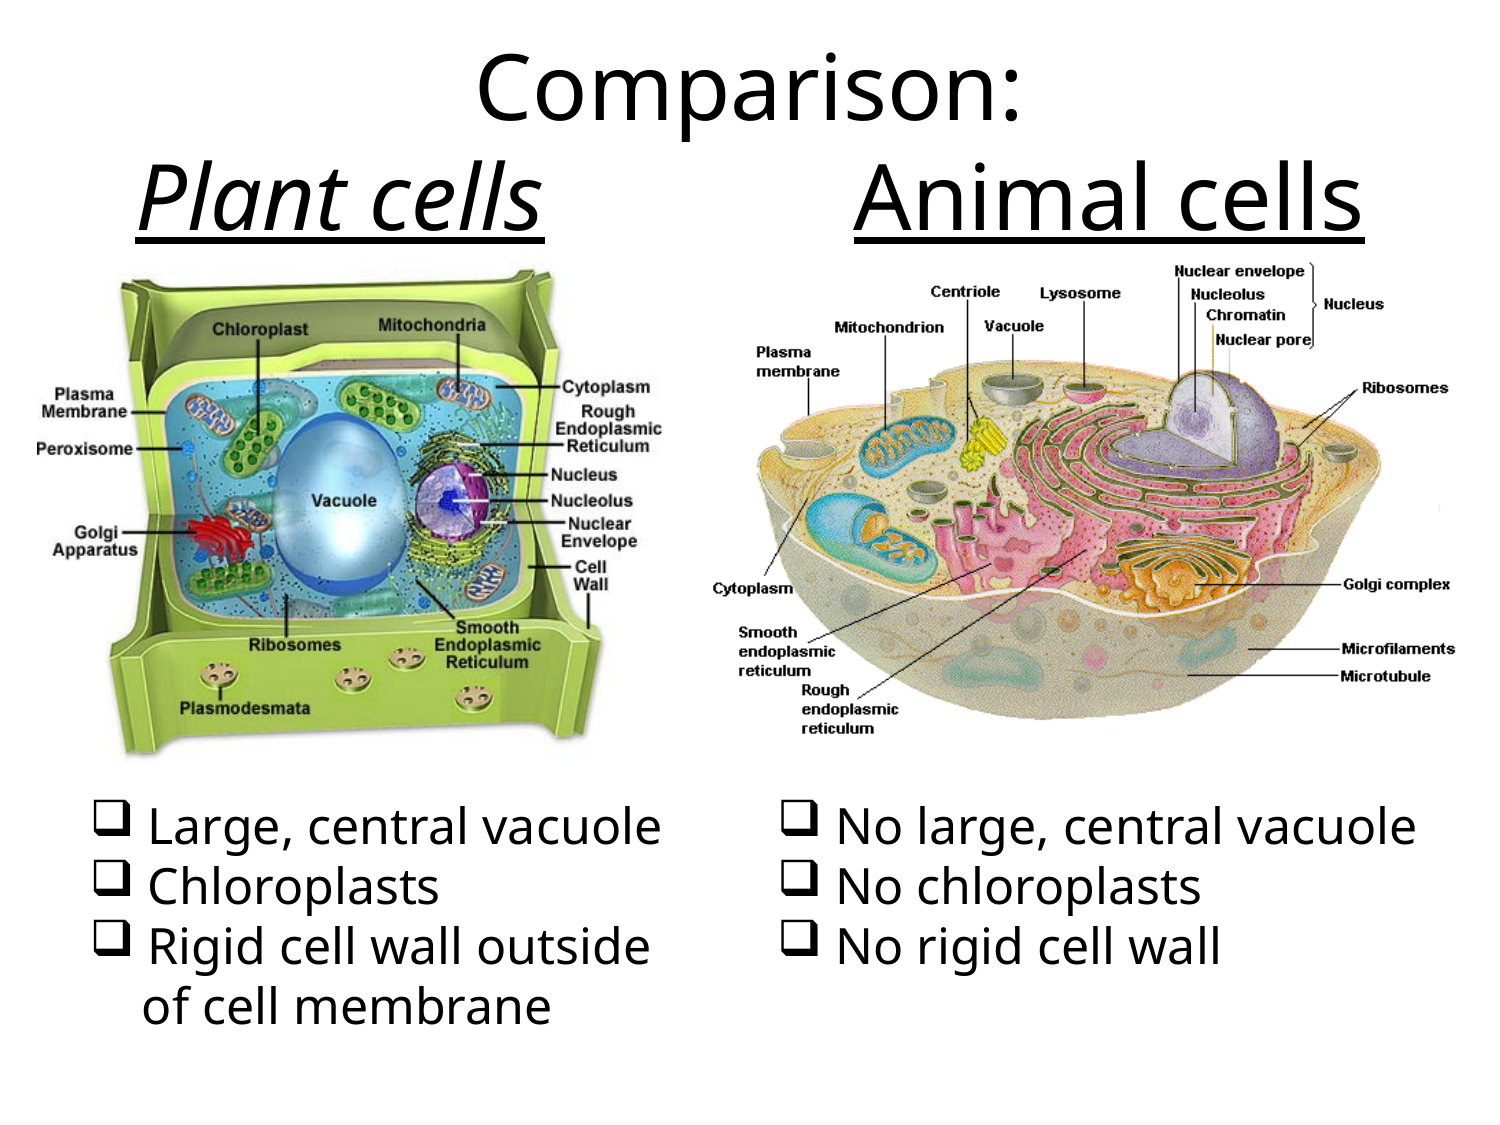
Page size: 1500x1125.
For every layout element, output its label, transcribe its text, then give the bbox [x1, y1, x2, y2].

picture [712, 249, 1473, 738]
title Comparison: Plant cells Animal cells [74, 44, 1426, 233]
picture [37, 249, 663, 762]
text_box Large, central vacuole Chloroplasts Rigid cell wall outside of cell membrane [75, 787, 713, 1043]
text_box No large, central vacuole No chloroplasts No rigid cell wall [762, 787, 1463, 983]
